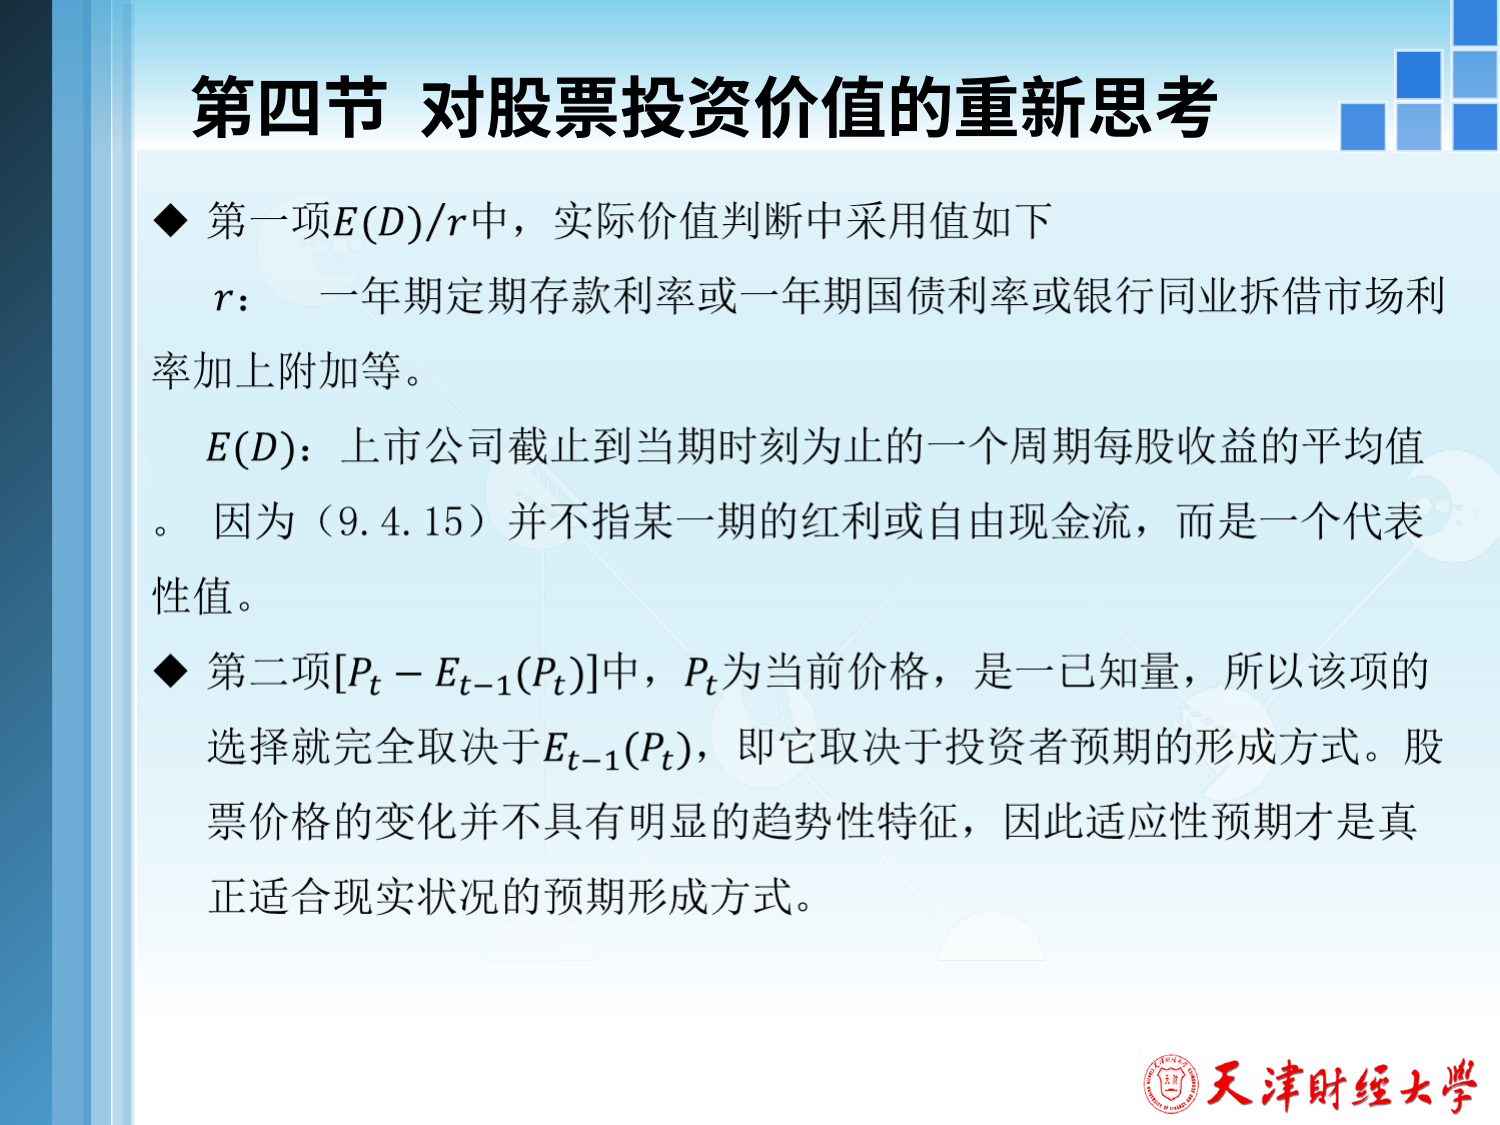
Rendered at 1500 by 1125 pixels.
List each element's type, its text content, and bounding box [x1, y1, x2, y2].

picture [132, 150, 1500, 965]
picture [1131, 1049, 1500, 1119]
text_box [135, 172, 1461, 1021]
text_box 第四节 对股票投资价值的重新思考 [174, 74, 1341, 138]
